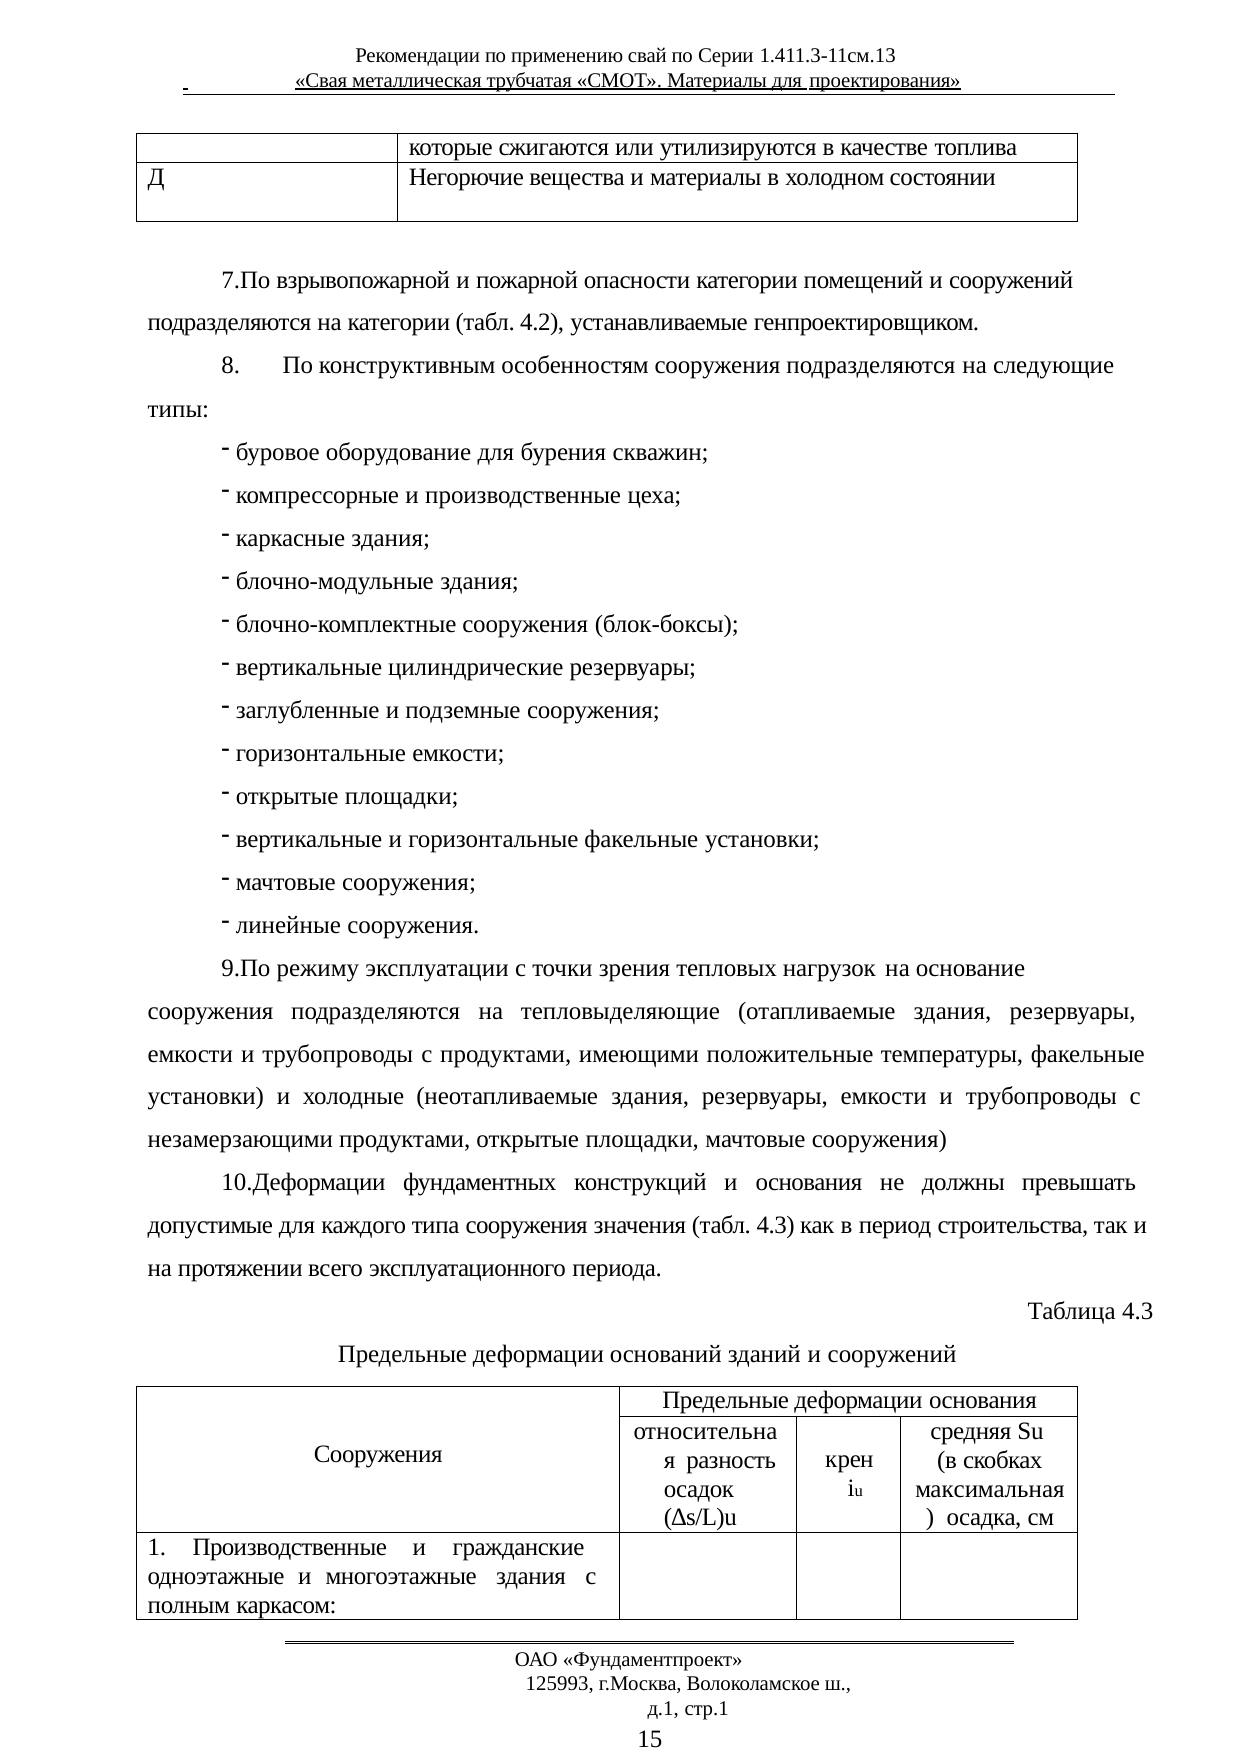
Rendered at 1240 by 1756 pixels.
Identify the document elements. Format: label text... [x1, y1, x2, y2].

text_box По взрывопожарной и пожарной опасности категории помещений и сооружений подразделяются на категории (табл. 4.2), устанавливаемые генпроектировщиком. По конструктивным особенностям сооружения подразделяются на следующие типы: буровое оборудование для бурения скважин; компрессорные и производственные цеха; каркасные здания; блочно-модульные здания; блочно-комплектные сооружения (блок-боксы); вертикальные цилиндрические резервуары; заглубленные и подземные сооружения; горизонтальные емкости; открытые площадки; вертикальные и горизонтальные факельные установки; мачтовые сооружения; линейные сооружения. По режиму эксплуатации с точки зрения тепловых нагрузок на основание сооружения подразделяются на тепловыделяющие (отапливаемые здания, резервуары, емкости и трубопроводы с продуктами, имеющими положительные температуры, факельные установки) и холодные (неотапливаемые здания, резервуары, емкости и трубопроводы с незамерзающими продуктами, открытые площадки, мачтовые сооружения) Деформации фундаментных конструкций и основания не должны превышать допустимые для каждого типа сооружения значения (табл. 4.3) как в период строительства, так и на протяжении всего эксплуатационного периода. Таблица 4.3 Предельные деформации оснований зданий и сооружений [145, 248, 1155, 1368]
table_cell крен iu [797, 1417, 900, 1532]
table_cell относительная разность осадок (∆s/L)u [620, 1417, 796, 1532]
table_cell [901, 1533, 1077, 1619]
table_cell Д [137, 163, 397, 221]
table_cell средняя Su (в скобках максимальная) осадка, см [901, 1417, 1077, 1532]
table_header Сооружения [137, 1387, 619, 1532]
table_header [137, 134, 397, 162]
table_cell [620, 1533, 796, 1619]
table_cell Негорючие вещества и материалы в холодном состоянии [398, 163, 1077, 221]
table_header Предельные деформации основания [620, 1387, 1077, 1416]
table_cell [797, 1533, 900, 1619]
slide_number ОАО «Фундаментпроект» 125993, г.Москва, Волоколамское ш., д.1, стр.1 15 [437, 1646, 862, 1756]
table_header которые сжигаются или утилизируются в качестве топлива [398, 134, 1077, 162]
text_box Рекомендации по применению свай по Серии 1.411.3-11см.13 «Свая металлическая трубчатая «СМОТ». Материалы для проектирования» [180, 40, 1117, 92]
table_cell 1. Производственные и гражданские одноэтажные и многоэтажные здания с полным каркасом: [137, 1533, 619, 1619]
